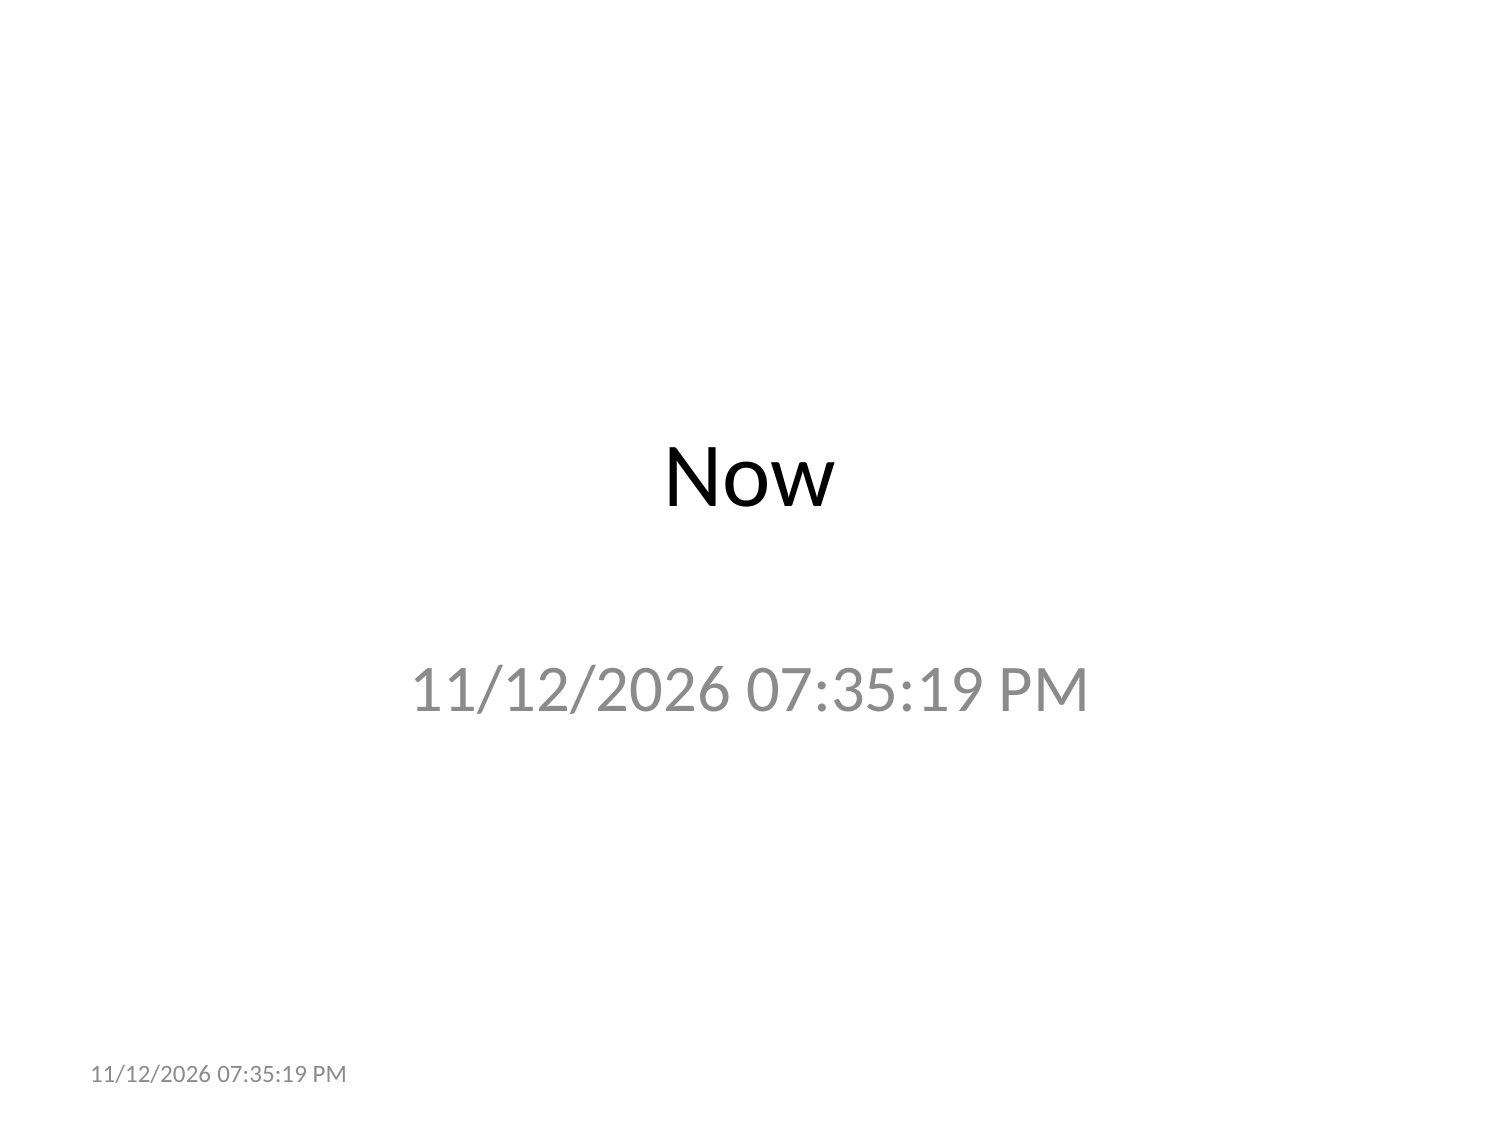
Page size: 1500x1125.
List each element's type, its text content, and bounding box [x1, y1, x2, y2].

subtitle 2011-12-19 10:20:04 AM [225, 637, 1275, 925]
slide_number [75, 1042, 425, 1103]
title Now [112, 349, 1388, 591]
